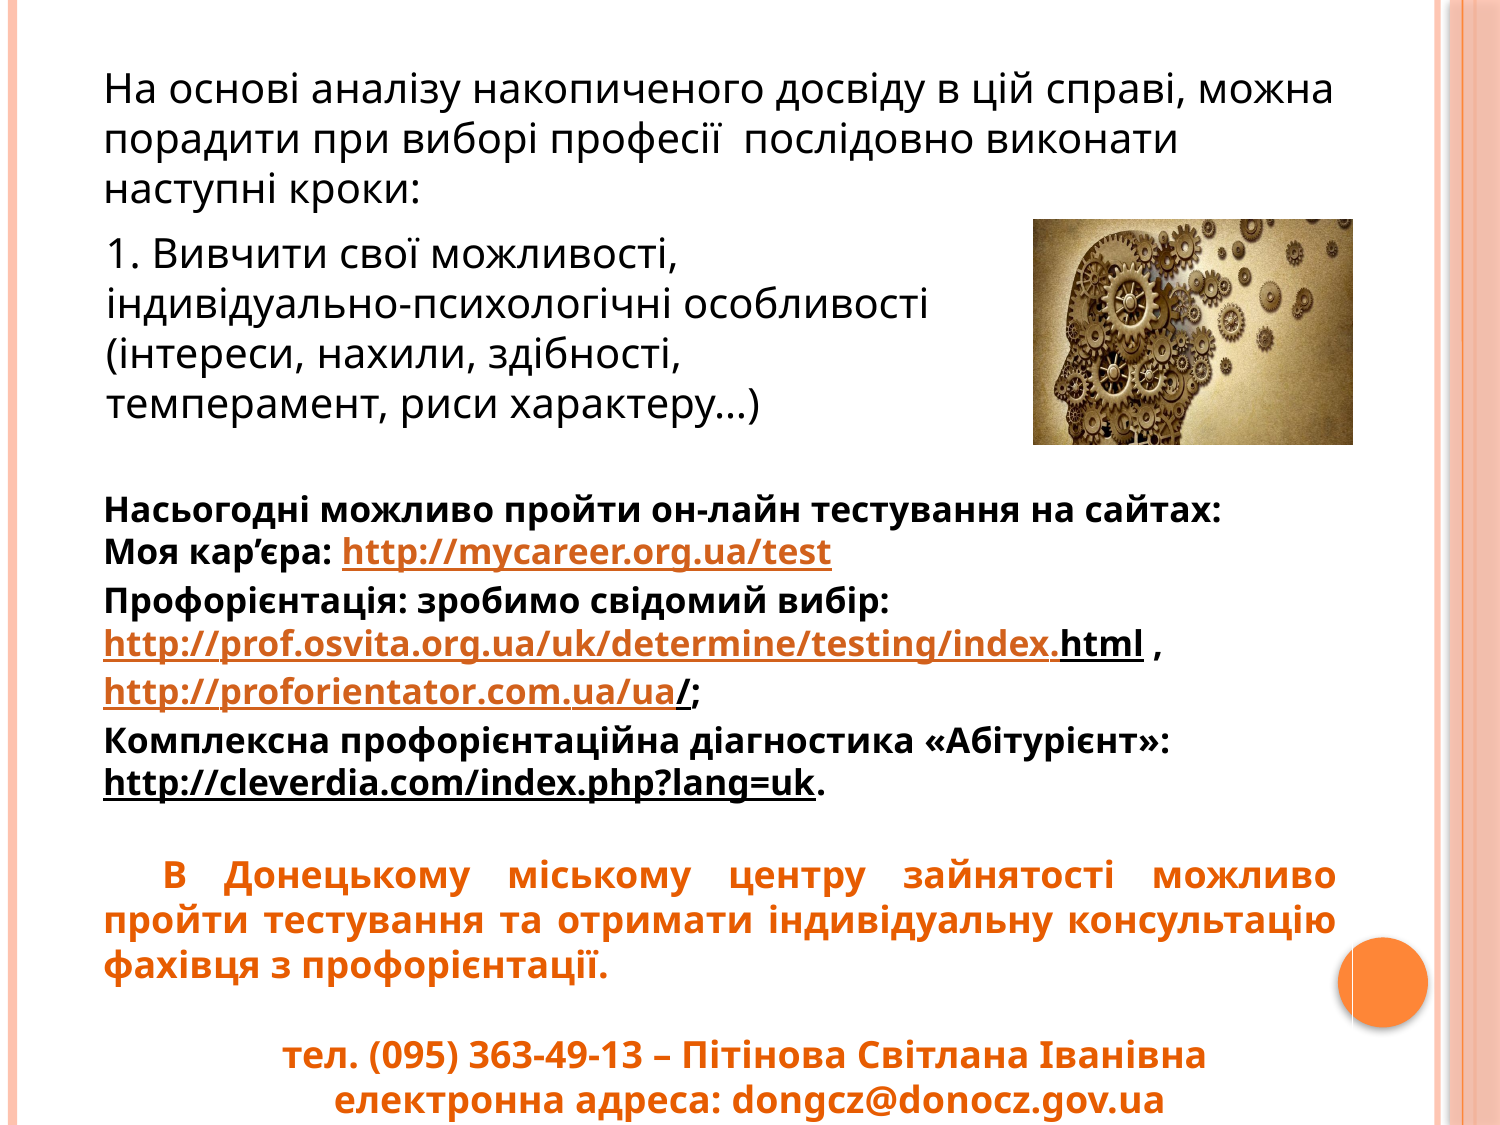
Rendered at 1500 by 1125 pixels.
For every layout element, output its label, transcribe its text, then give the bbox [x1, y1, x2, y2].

text_box На основі аналізу накопиченого досвіду в цій справі, можна порадити при виборі професії послідовно виконати наступні кроки: [88, 54, 1365, 220]
text_box Насьогодні можливо пройти он-лайн тестування на сайтах: Моя кар’єра: http://mycareer.org.ua/test Профорієнтація: зробимо свідомий вибір: http://prof.osvita.org.ua/uk/determine/testing/index.html , http://proforientator.com.ua/ua/; Комплексна профорієнтаційна діагностика «Абітурієнт»: http://cleverdia.com/index.php?lang=uk. В Донецькому міському центру зайнятості можливо пройти тестування та отримати індивідуальну консультацію фахівця з профорієнтації. тел. (095) 363-49-13 – Пітінова Світлана Іванівна електронна адреса: dongcz@donocz.gov.ua [88, 479, 1353, 1125]
text_box 1. Вивчити свої можливості, індивідуально-психологічні особливості (інтереси, нахили, здібності, темперамент, риси характеру…) [76, 219, 951, 485]
picture [1032, 219, 1353, 445]
